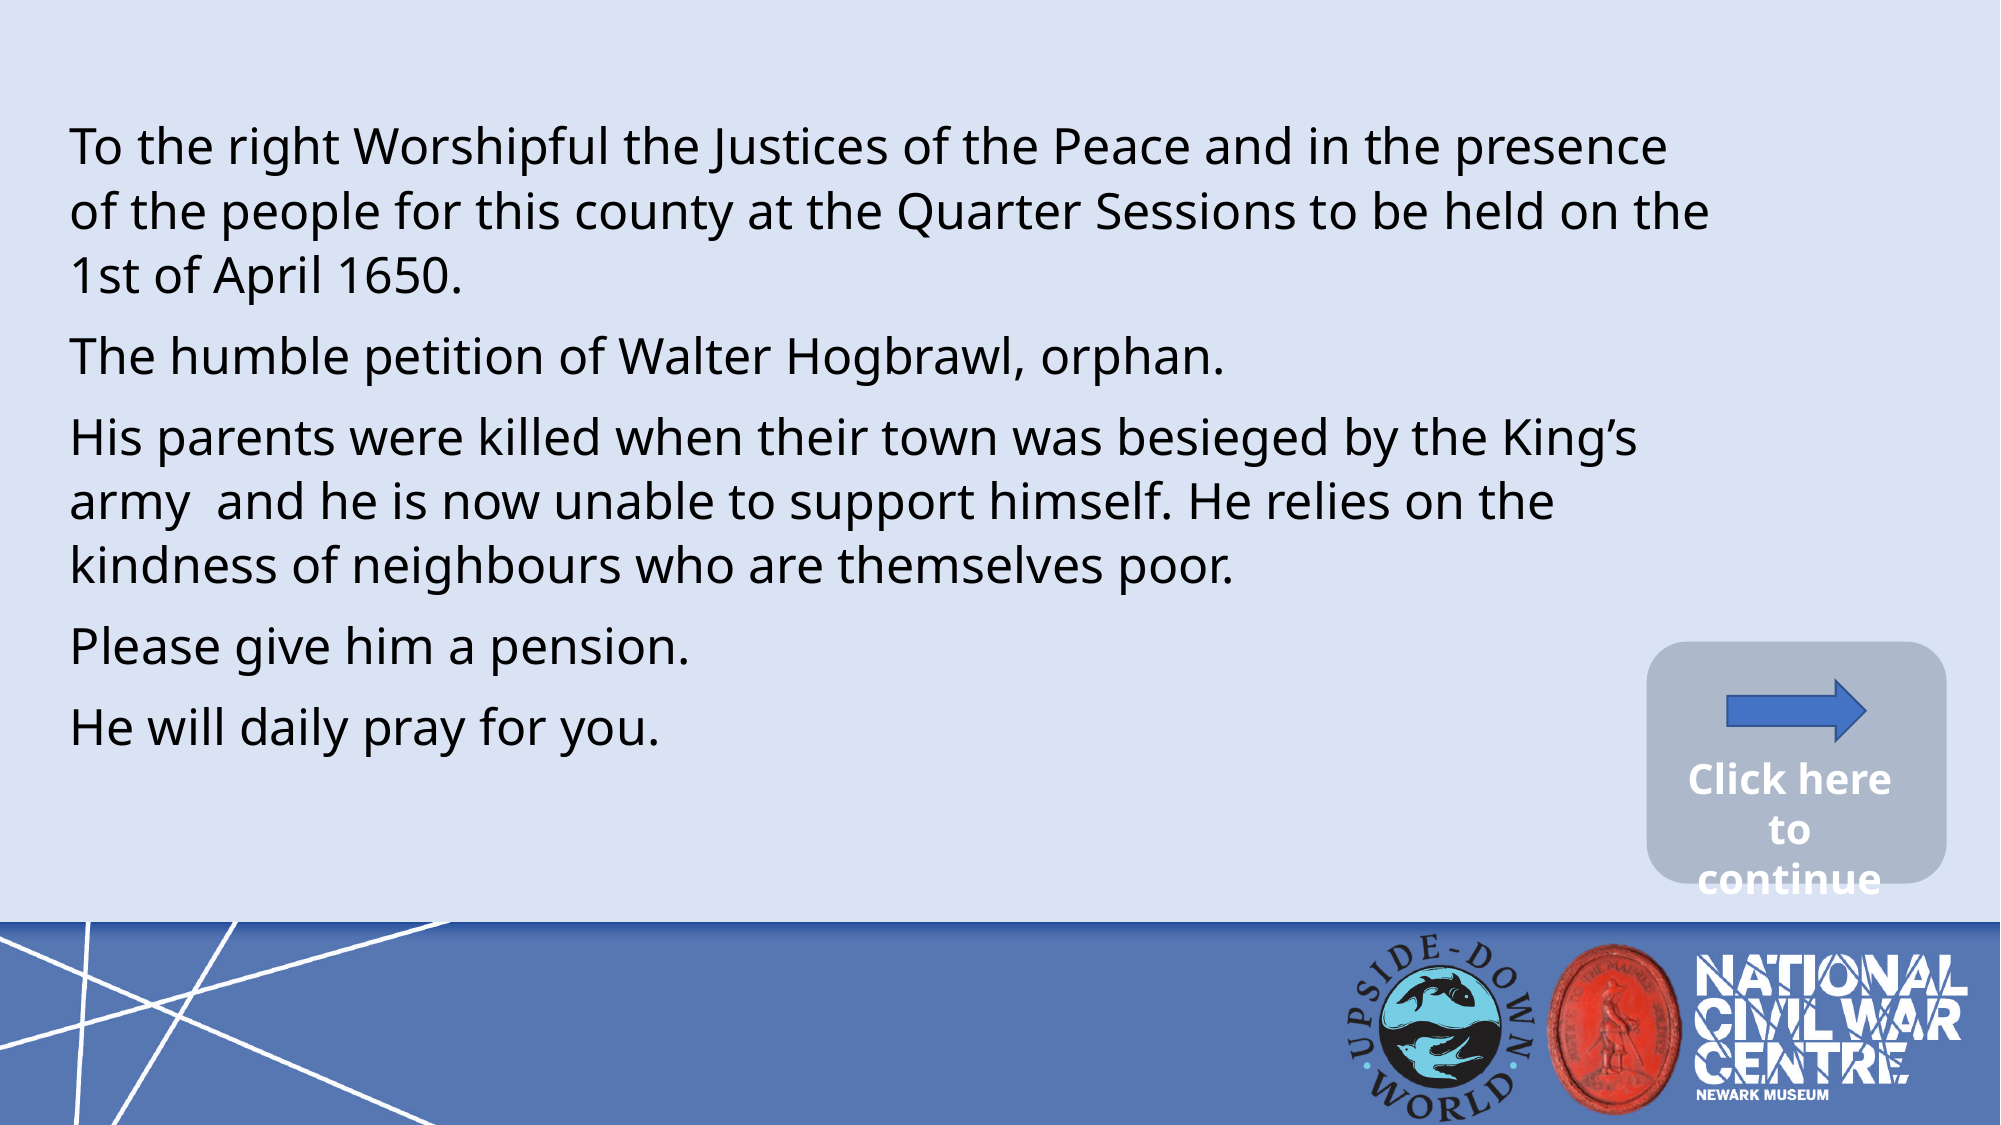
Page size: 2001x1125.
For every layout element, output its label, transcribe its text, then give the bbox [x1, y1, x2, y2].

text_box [1646, 641, 1947, 884]
text_box To the right Worshipful the Justices of the Peace and in the presence of the people for this county at the Quarter Sessions to be held on the 1st of April 1650. The humble petition of Walter Hogbrawl, orphan. His parents were killed when their town was besieged by the King’s army and he is now unable to support himself. He relies on the kindness of neighbours who are themselves poor. Please give him a pension. He will daily pray for you. [54, 38, 1728, 763]
text_box [1646, 608, 1988, 922]
picture [0, 922, 2000, 1125]
